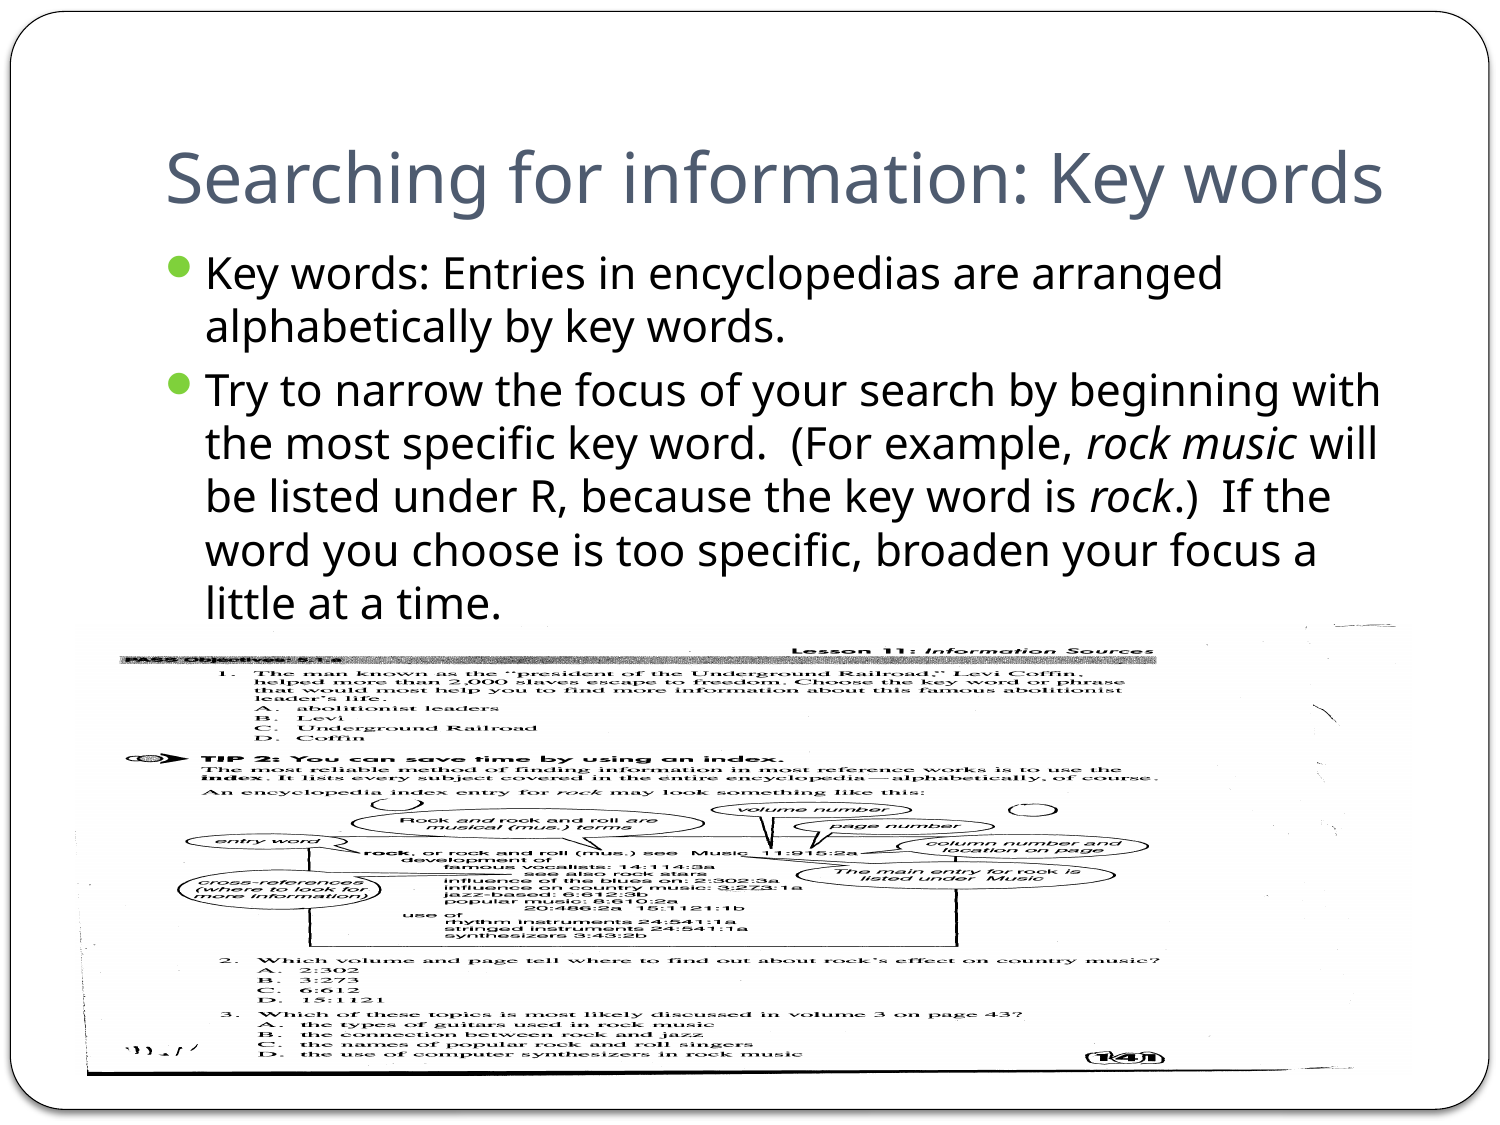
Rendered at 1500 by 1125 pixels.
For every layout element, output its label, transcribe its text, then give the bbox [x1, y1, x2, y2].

list Key words: Entries in encyclopedias are arranged alphabetically by key words. Try to narrow the focus of your search by beginning with the most specific key word. (For example, rock music will be listed under R, because the key word is rock.) If the word you choose is too specific, broaden your focus a little at a time. [149, 237, 1426, 701]
picture [74, 624, 1412, 1077]
title Searching for information: Key words [149, 44, 1426, 233]
